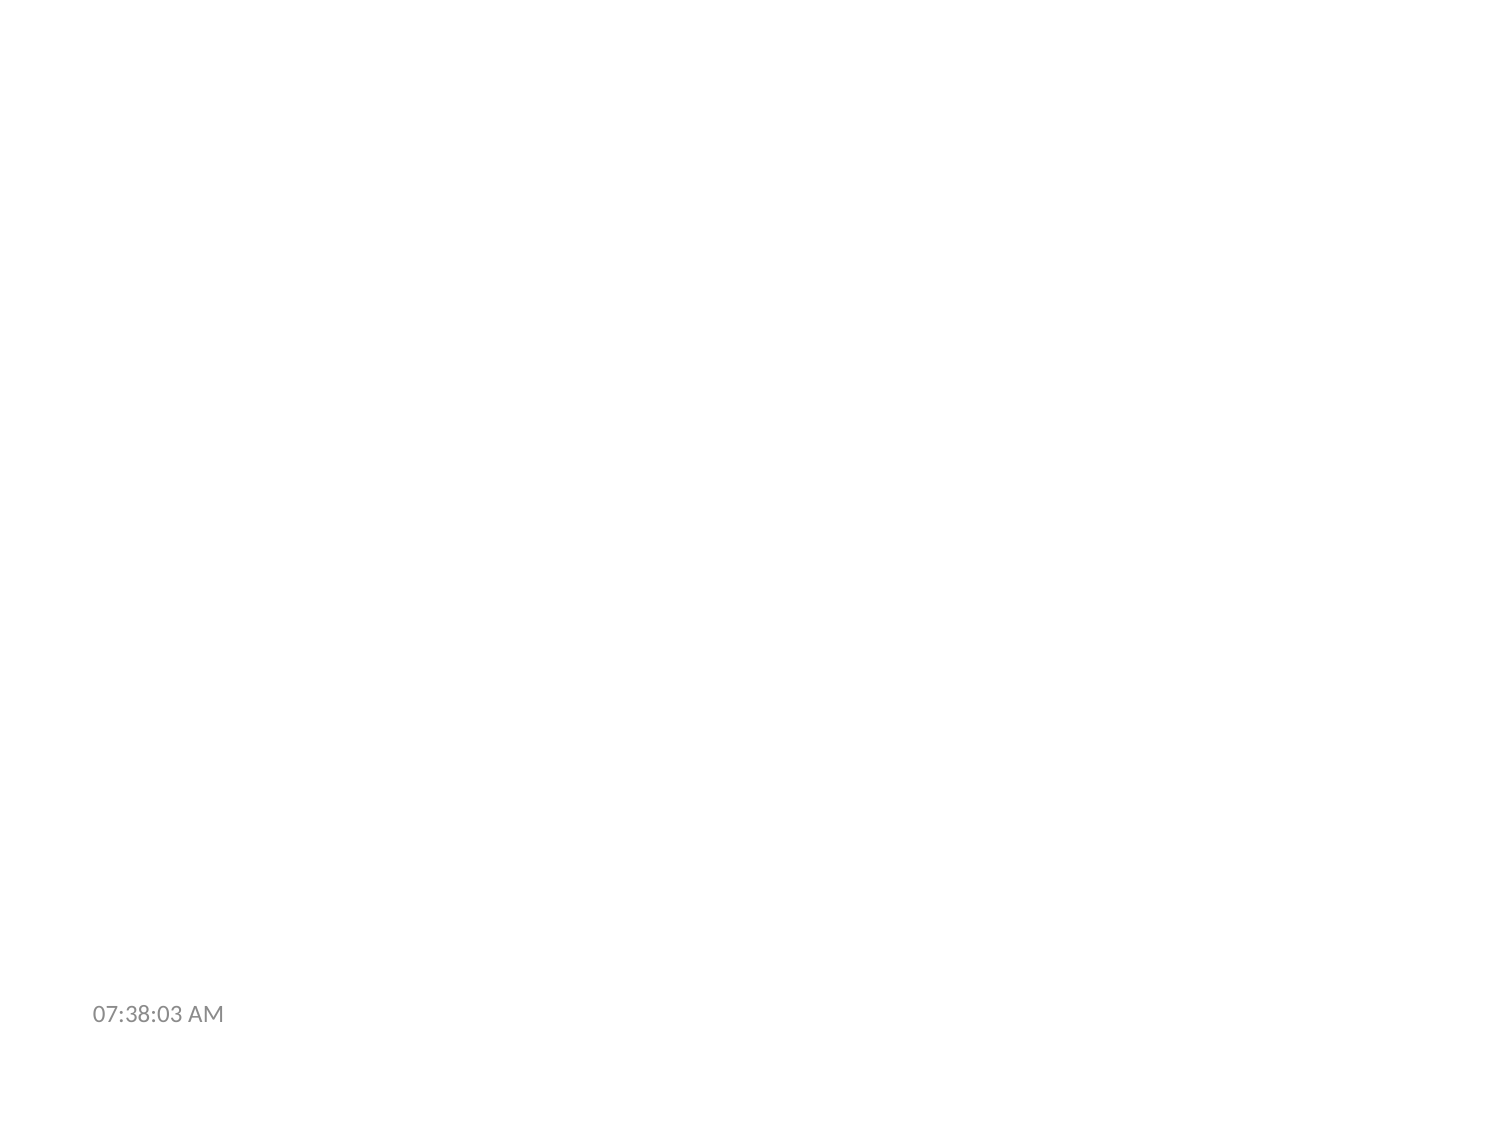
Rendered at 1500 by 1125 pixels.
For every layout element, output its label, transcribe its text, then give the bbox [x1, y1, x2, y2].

text_box 3:35:09 PM [77, 982, 428, 1043]
